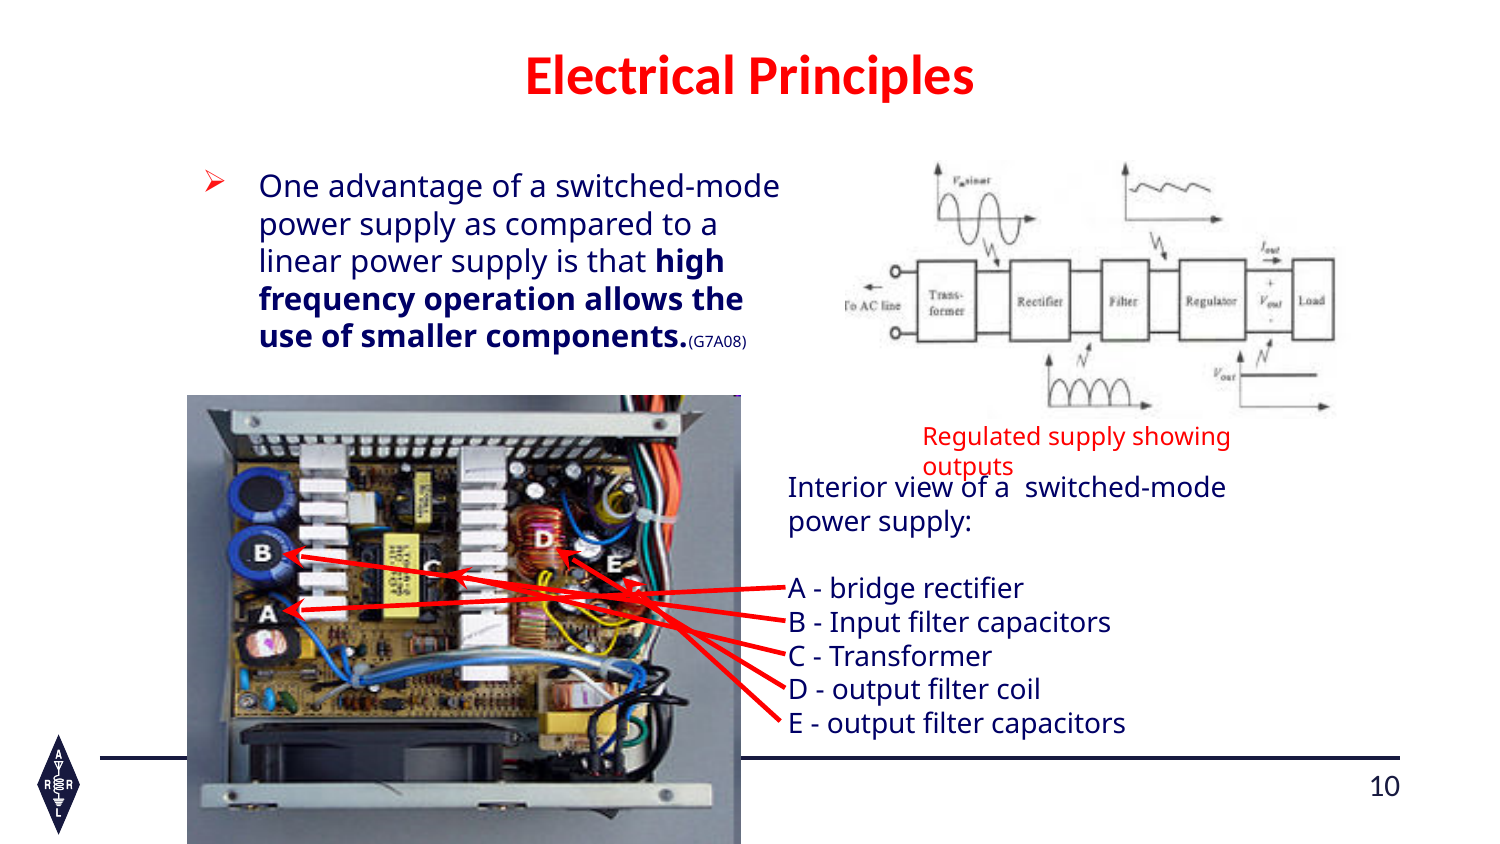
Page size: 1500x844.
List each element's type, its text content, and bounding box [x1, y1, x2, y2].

picture [37, 734, 80, 835]
text_box One advantage of a switched-mode power supply as compared to a linear power supply is that high frequency operation allows the use of smaller components.(G7A08) [187, 159, 807, 401]
title Electrical Principles [218, 32, 1282, 139]
picture [844, 160, 1352, 419]
slide_number 10 [1302, 761, 1400, 807]
text_box Interior view of a switched-mode power supply: A - bridge rectifier B - Input filter capacitors C - Transformer D - output filter coil E - output filter capacitors [787, 469, 1257, 740]
picture [187, 395, 741, 844]
text_box Regulated supply showing outputs [911, 419, 1342, 487]
